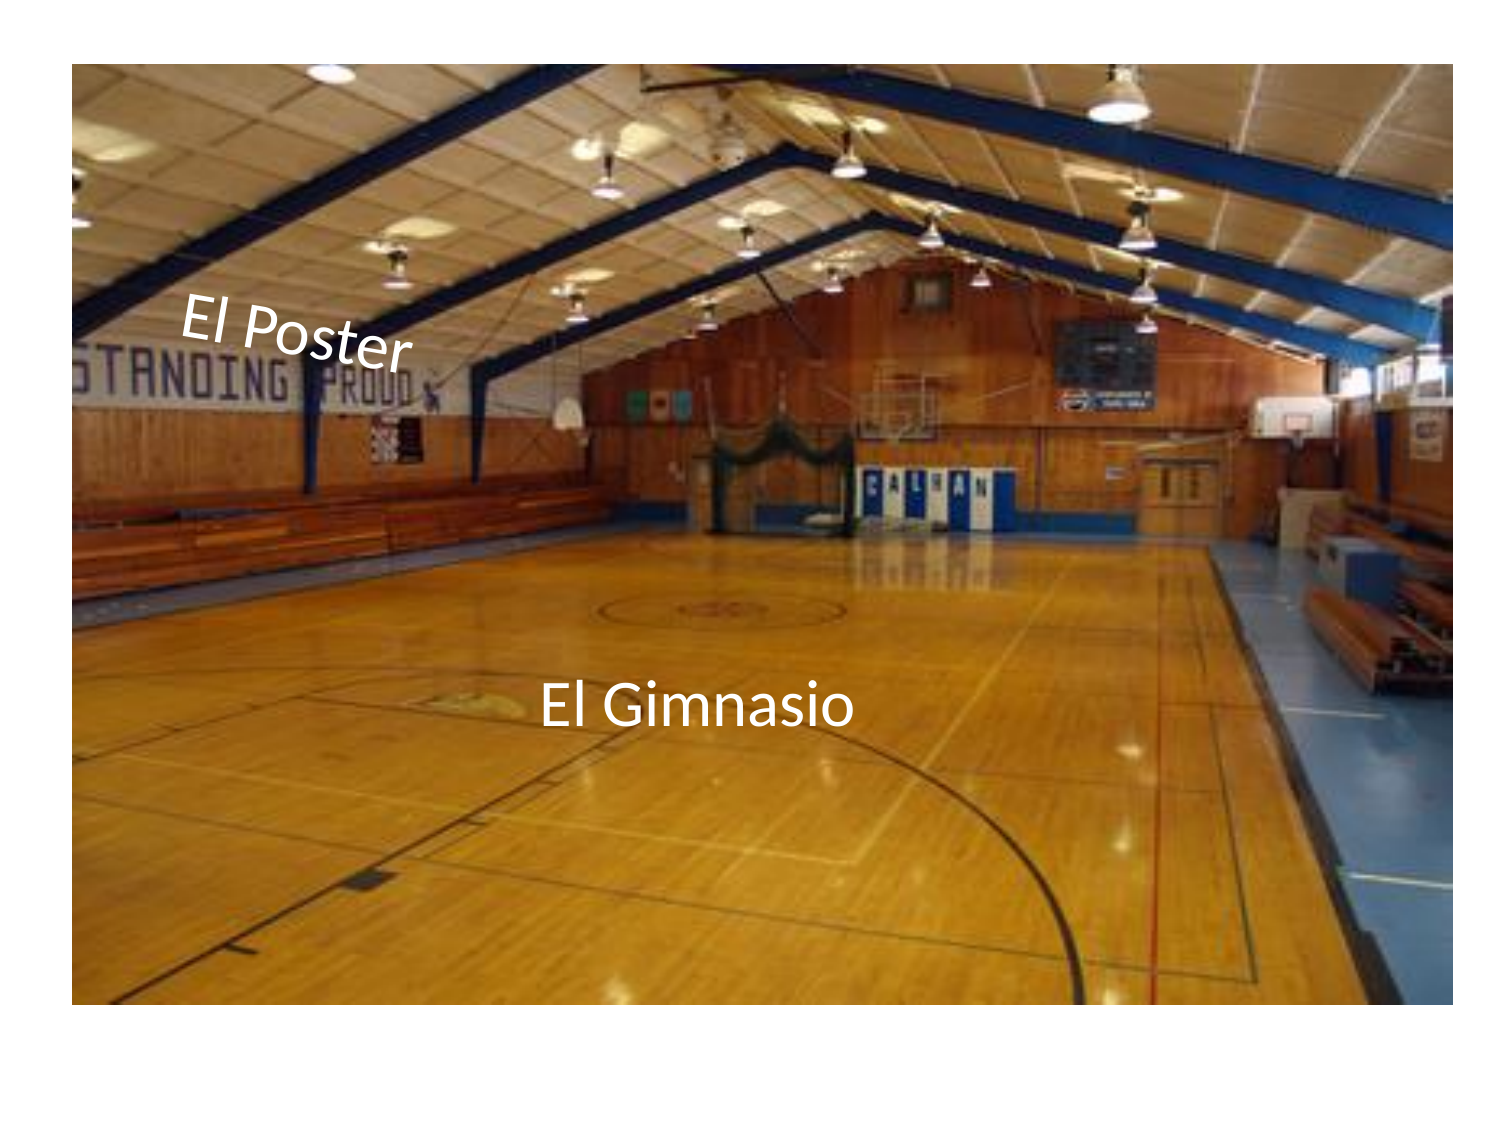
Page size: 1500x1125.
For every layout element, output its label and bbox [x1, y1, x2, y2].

picture [72, 64, 1453, 1005]
